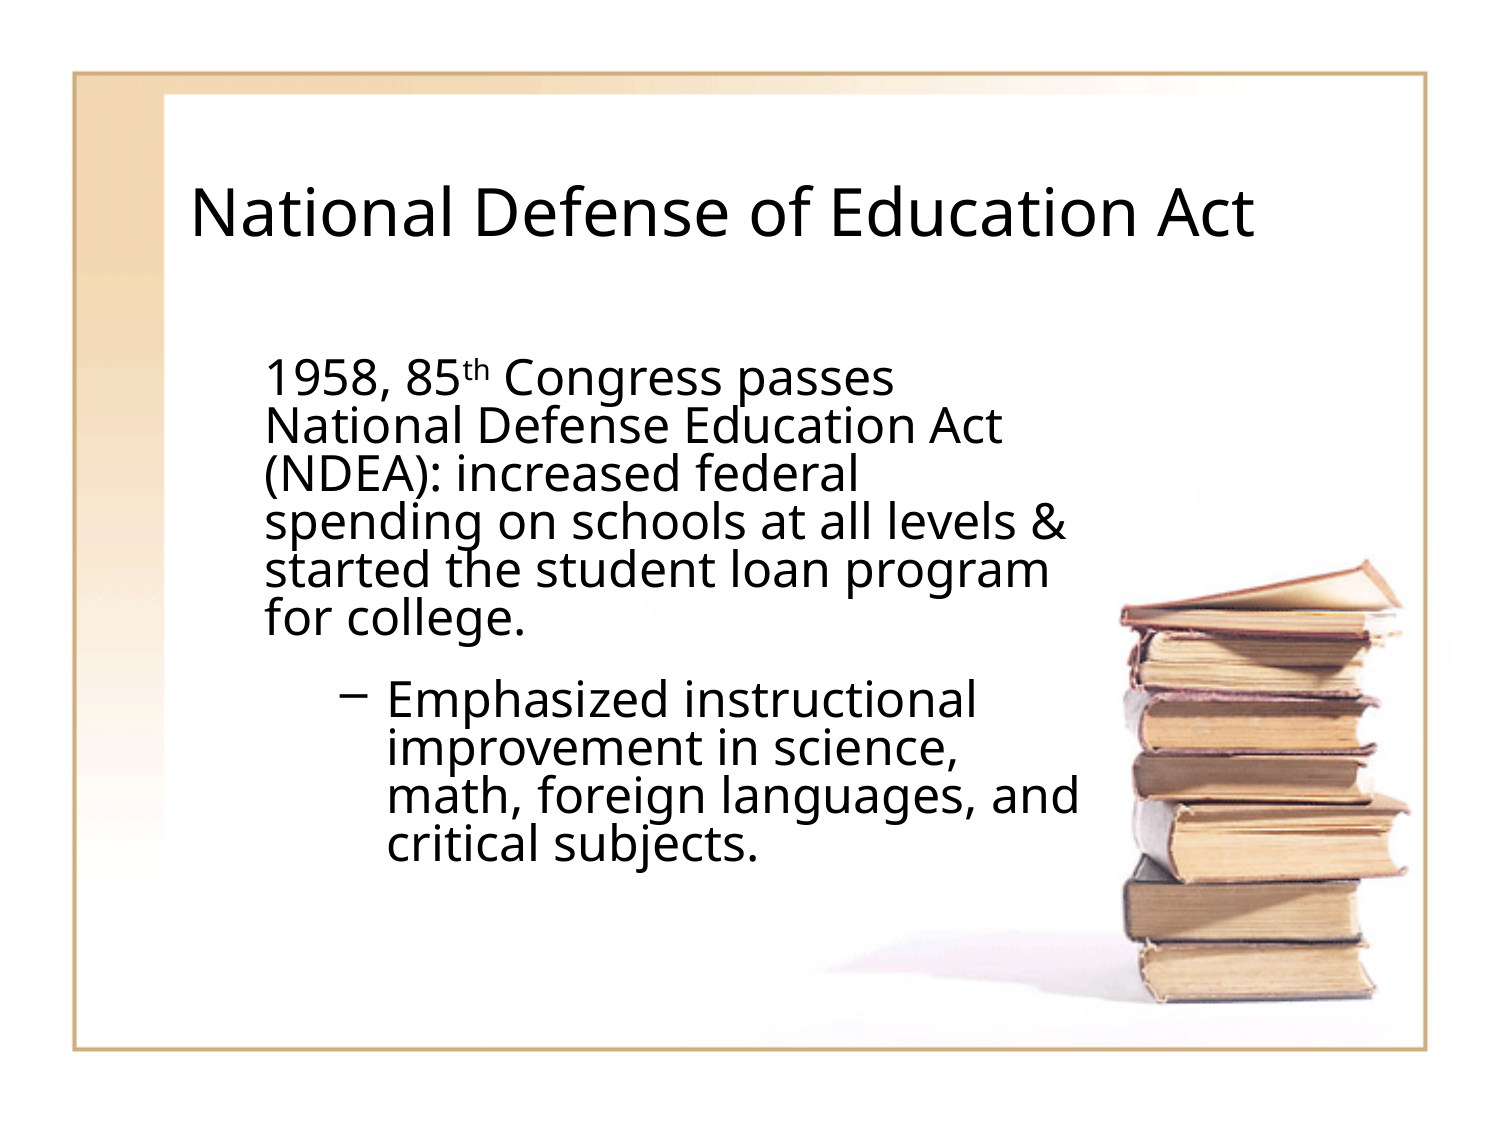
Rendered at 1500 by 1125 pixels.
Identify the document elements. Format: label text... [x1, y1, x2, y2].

title National Defense of Education Act [174, 149, 1338, 271]
picture [0, 0, 1500, 1125]
list 1958, 85th Congress passes National Defense Education Act (NDEA): increased federal spending on schools at all levels & started the student loan program for college. Emphasized instructional improvement in science, math, foreign languages, and critical subjects. [249, 350, 1100, 900]
